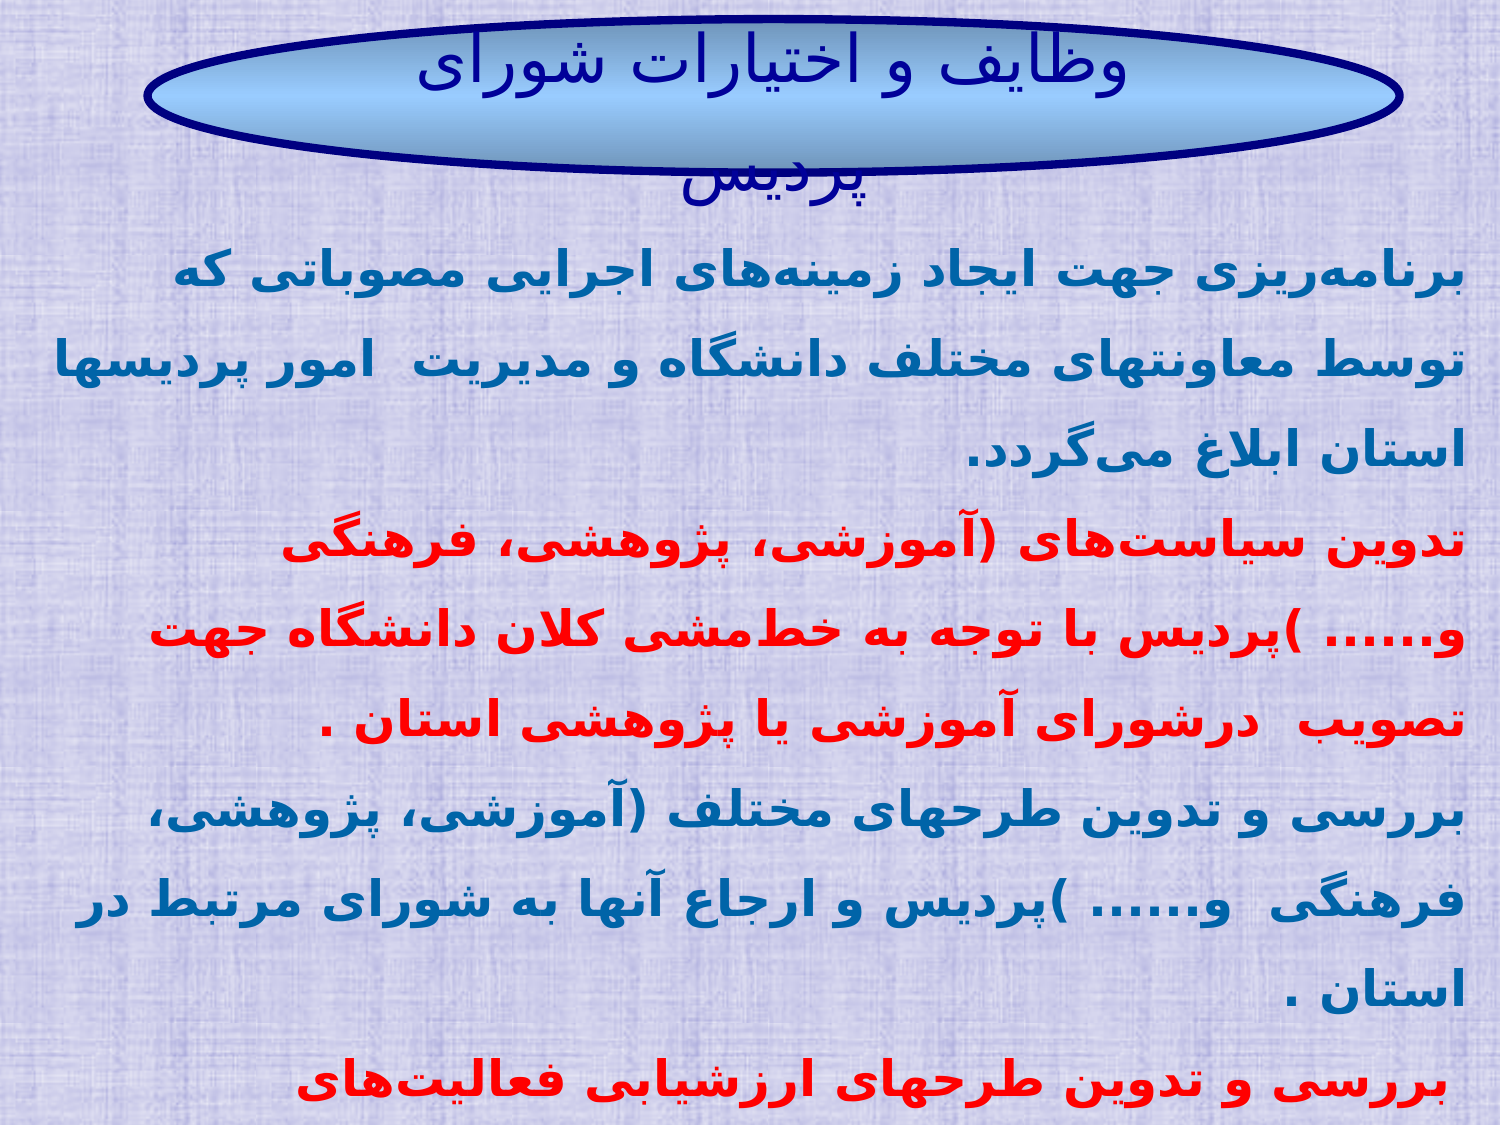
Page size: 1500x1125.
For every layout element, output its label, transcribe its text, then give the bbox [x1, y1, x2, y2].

text_box برنامه‌ریزی جهت ایجاد زمینه‌های اجرایی مصوباتی که توسط معاونت‏های مختلف دانشگاه و مدیریت امور پردیس‏ها استان ابلاغ می‌گردد. تدوین سیاست‌های (آموزشی، پژوهشی، فرهنگی و...... )پردیس با توجه به خط‌مشی کلان دانشگاه جهت تصویب درشورای آموزشی یا پژوهشی استان . بررسی و تدوین طرحهای مختلف (آموزشی، پژوهشی، فرهنگی و...... )پردیس و ارجاع آنها به شورای مرتبط در استان . بررسی و تدوین طرحهای ارزشیابی فعالیت‌های (آموزشی، پژوهشی، فرهنگی و...... )پردیس و پیشنهاد آنها به شورای مرتبط استان . بررسی سالانه امکانات علمی (نیروي انسانی و تجهیزات) پردیس و تعیین کمبودها و طبقه بندي نیازهاي علمی و اقدام براي تأمین آنها. [29, 199, 1483, 1125]
text_box وظایف و اختیارات شورای پردیس [147, 19, 1400, 173]
